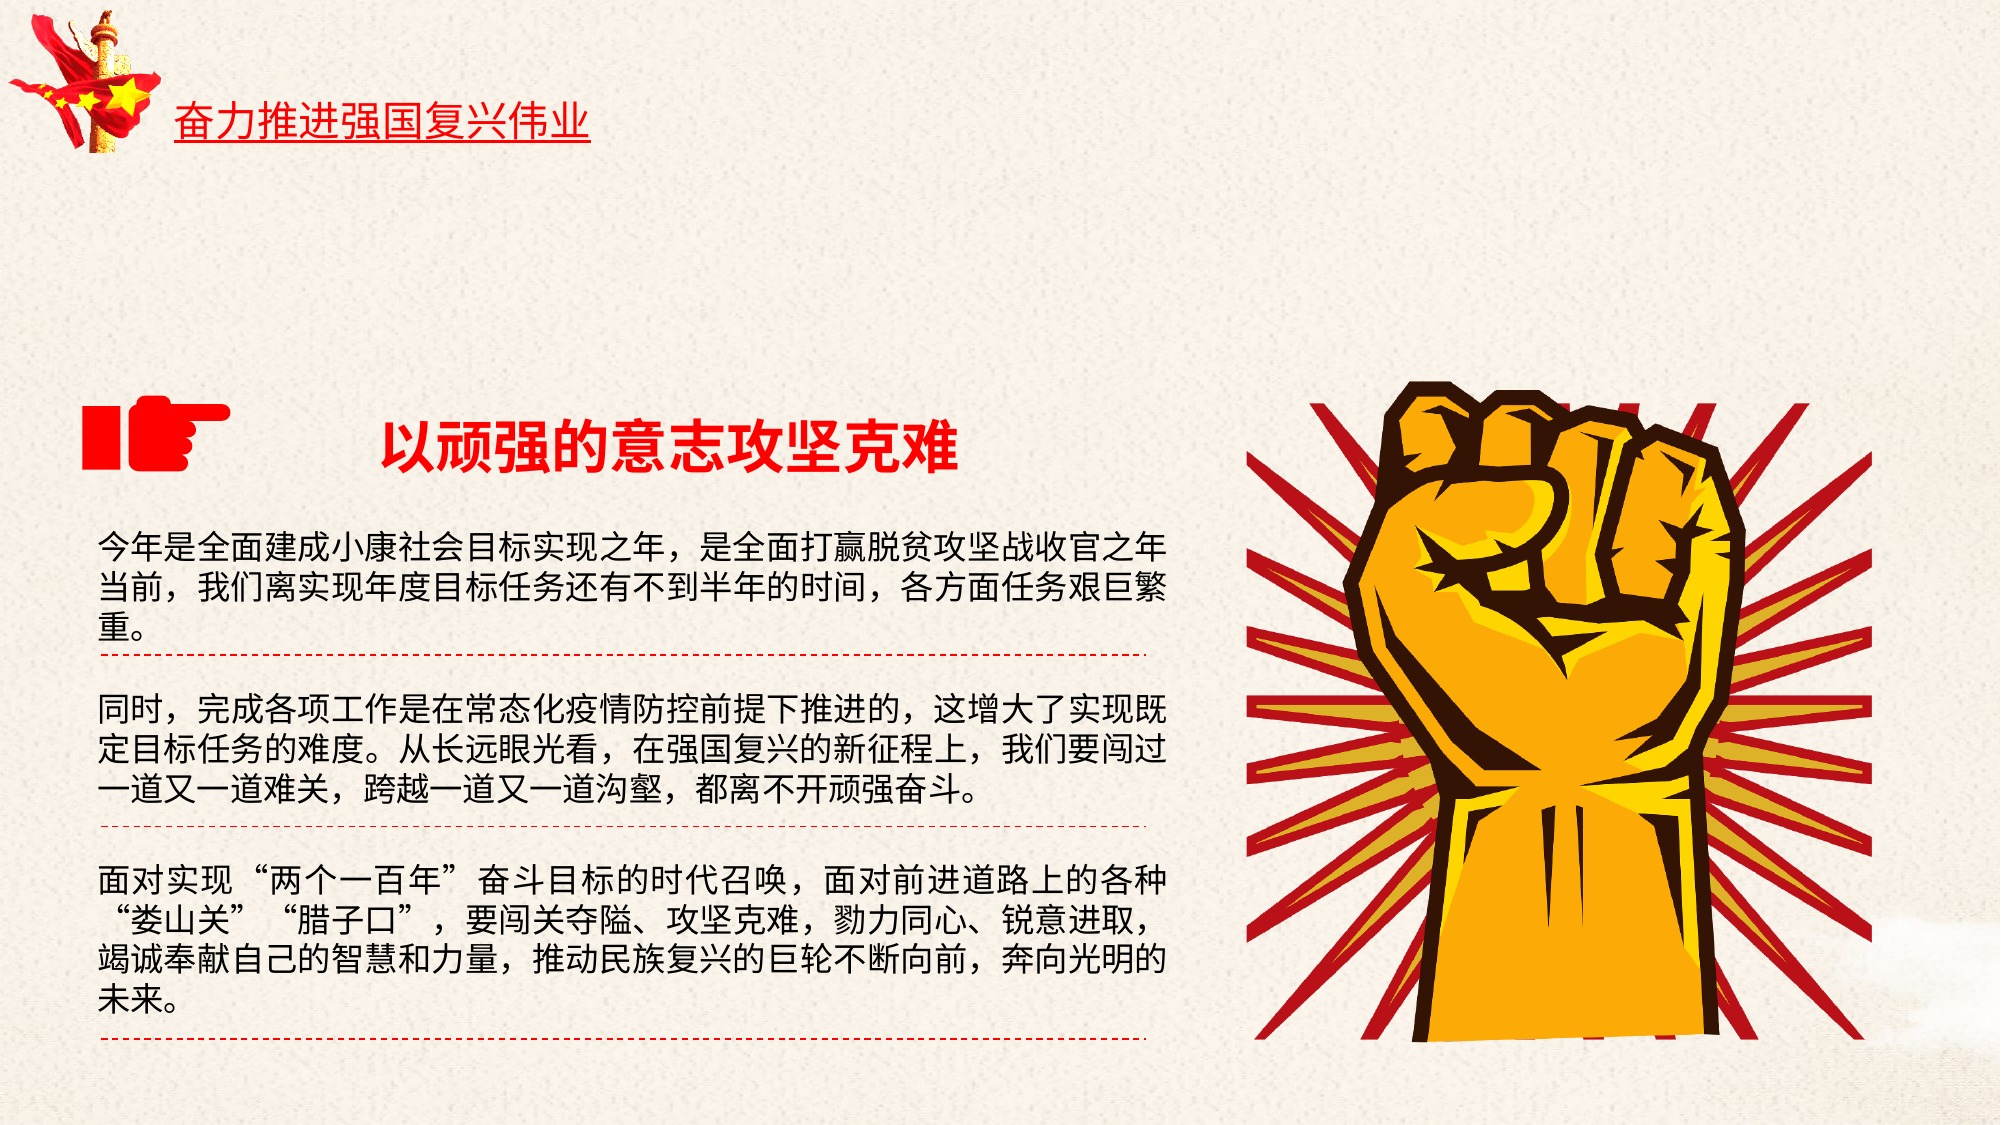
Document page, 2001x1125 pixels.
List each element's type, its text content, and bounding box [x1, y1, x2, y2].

text_box 同时，完成各项工作是在常态化疫情防控前提下推进的，这增大了实现既定目标任务的难度。从长远眼光看，在强国复兴的新征程上，我们要闯过一道又一道难关，跨越一道又一道沟壑，都离不开顽强奋斗。 [82, 680, 1168, 816]
text_box 今年是全面建成小康社会目标实现之年，是全面打赢脱贫攻坚战收官之年当前，我们离实现年度目标任务还有不到半年的时间，各方面任务艰巨繁重。 [82, 518, 1168, 654]
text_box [82, 395, 231, 472]
text_box 奋力推进强国复兴伟业 [167, 87, 676, 153]
text_box 以顽强的意志攻坚克难 [167, 402, 1168, 488]
text_box 面对实现“两个一百年”奋斗目标的时代召唤，面对前进道路上的各种“娄山关”“腊子口”，要闯关夺隘、攻坚克难，勠力同心、锐意进取，竭诚奉献自己的智慧和力量，推动民族复兴的巨轮不断向前，奔向光明的未来。 [82, 851, 1168, 1026]
picture [0, 0, 2000, 1125]
